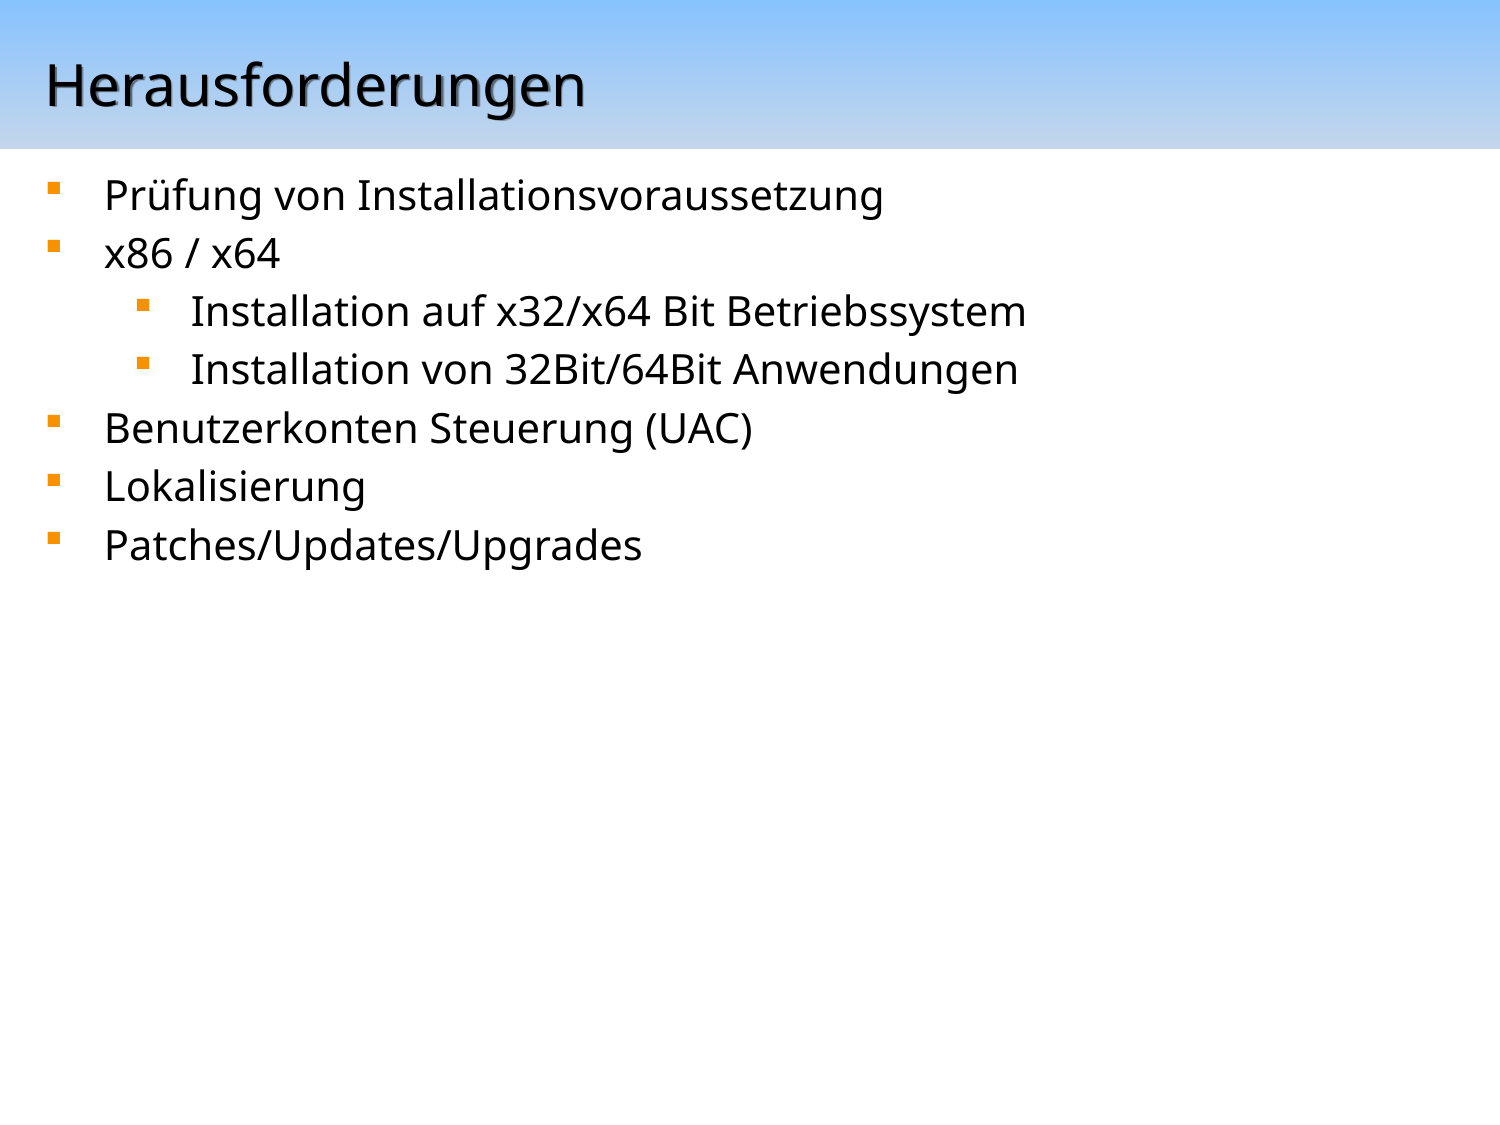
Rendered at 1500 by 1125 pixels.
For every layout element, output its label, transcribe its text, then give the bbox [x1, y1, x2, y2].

title Herausforderungen [29, 29, 1471, 138]
list Prüfung von Installationsvoraussetzung x86 / x64 Installation auf x32/x64 Bit Betriebssystem Installation von 32Bit/64Bit Anwendungen Benutzerkonten Steuerung (UAC) Lokalisierung Patches/Updates/Upgrades [29, 160, 1471, 1125]
